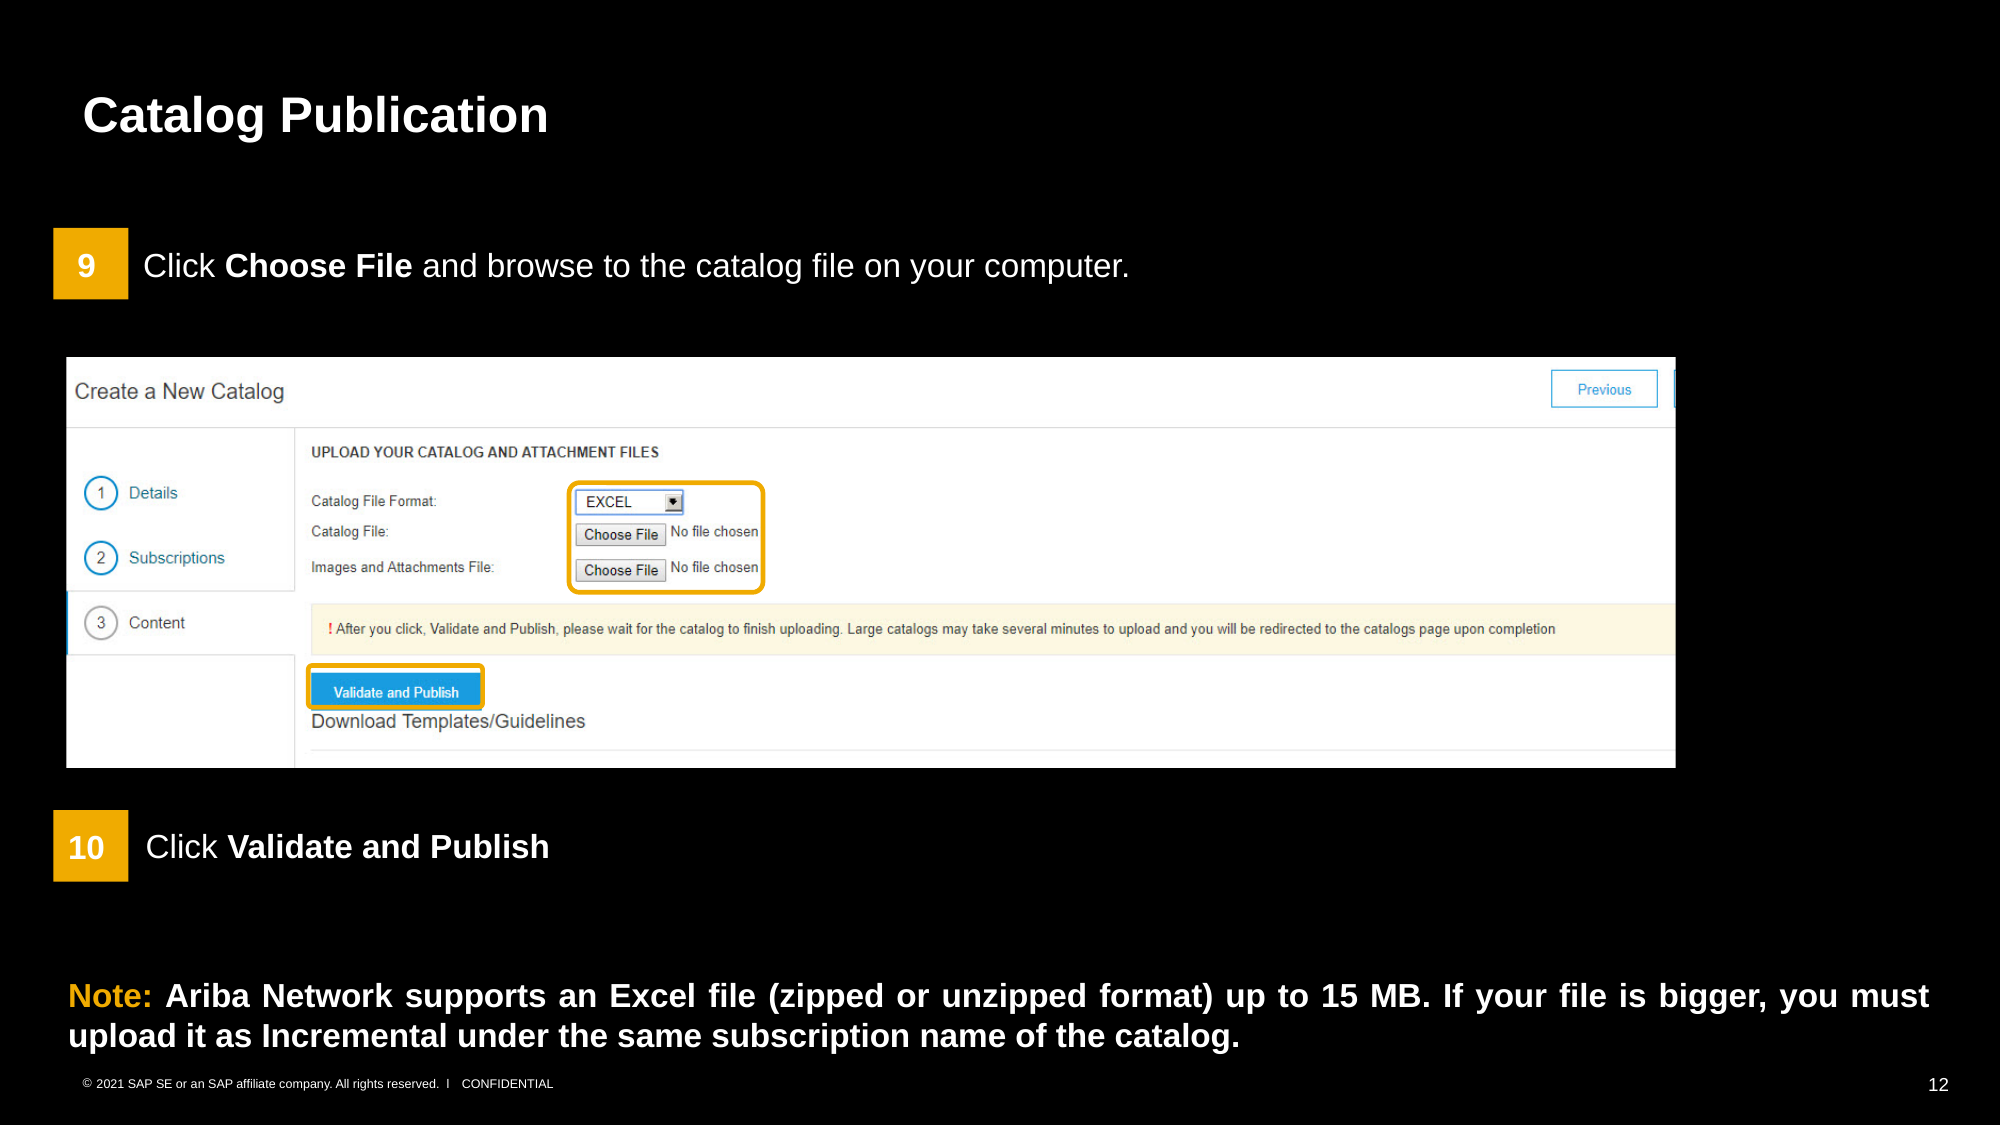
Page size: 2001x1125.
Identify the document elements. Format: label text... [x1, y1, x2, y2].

text_box Click Validate and Publish [130, 818, 575, 873]
text_box Click Choose File and browse to the catalog file on your computer. [128, 236, 1189, 292]
title Catalog Publication [82, 82, 1918, 144]
text_box 9 [53, 227, 129, 300]
text_box 10 [53, 810, 129, 882]
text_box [66, 357, 1677, 768]
text_box Note: Ariba Network supports an Excel file (zipped or unzipped format) up to 15 MB. If your file is bigger, you must upload it as Incremental under the same subscription name of the catalog. [53, 966, 1947, 1062]
